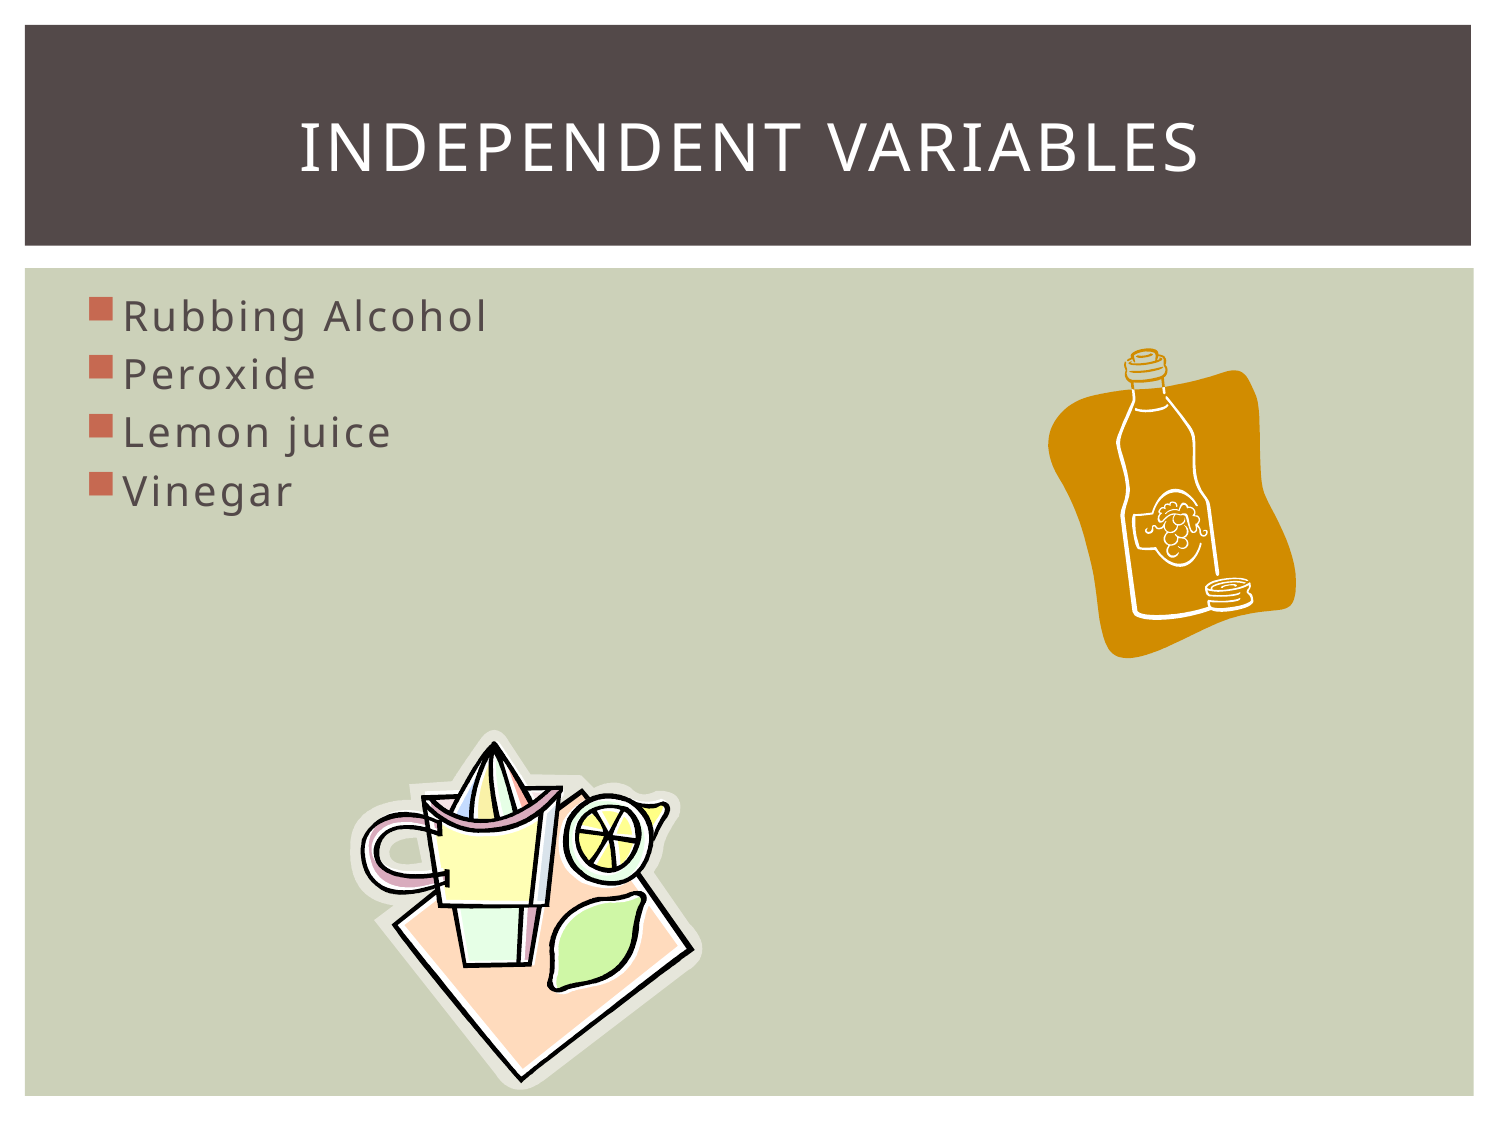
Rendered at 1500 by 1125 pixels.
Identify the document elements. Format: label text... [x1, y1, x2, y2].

picture [1060, 346, 1279, 646]
list Rubbing Alcohol Peroxide Lemon juice Vinegar [62, 281, 1442, 1005]
picture [349, 724, 708, 1095]
title Independent Variables [62, 58, 1438, 232]
